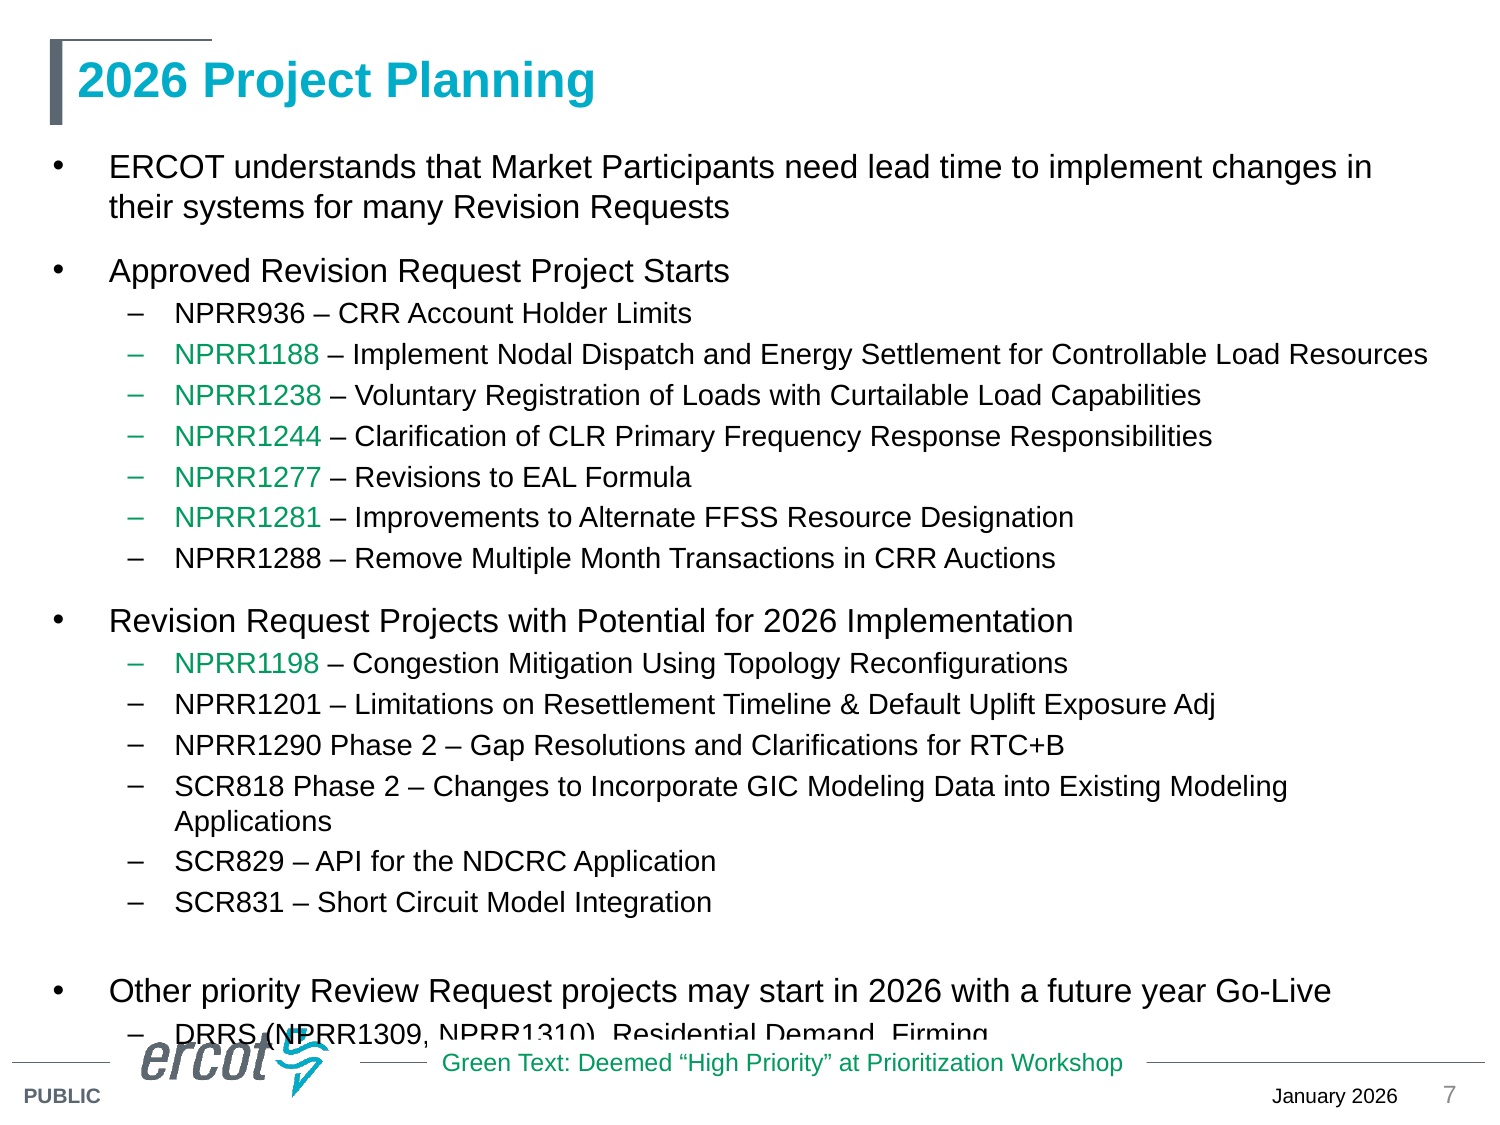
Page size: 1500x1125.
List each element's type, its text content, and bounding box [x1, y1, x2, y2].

list ERCOT understands that Market Participants need lead time to implement changes in their systems for many Revision Requests Approved Revision Request Project Starts NPRR936 – CRR Account Holder Limits NPRR1188 – Implement Nodal Dispatch and Energy Settlement for Controllable Load Resources NPRR1238 – Voluntary Registration of Loads with Curtailable Load Capabilities NPRR1244 – Clarification of CLR Primary Frequency Response Responsibilities NPRR1277 – Revisions to EAL Formula NPRR1281 – Improvements to Alternate FFSS Resource Designation NPRR1288 – Remove Multiple Month Transactions in CRR Auctions Revision Request Projects with Potential for 2026 Implementation NPRR1198 – Congestion Mitigation Using Topology Reconfigurations NPRR1201 – Limitations on Resettlement Timeline & Default Uplift Exposure Adj NPRR1290 Phase 2 – Gap Resolutions and Clarifications for RTC+B SCR818 Phase 2 – Changes to Incorporate GIC Modeling Data into Existing Modeling Applications SCR829 – API for the NDCRC Application SCR831 – Short Circuit Model Integration Other priority Review Request projects may start in 2026 with a future year Go-Live DRRS (NPRR1309, NPRR1310), Residential Demand, Firming [37, 137, 1463, 1028]
text_box Green Text: Deemed “High Priority” at Prioritization Workshop [427, 1039, 1147, 1085]
title 2026 Project Planning [62, 39, 1063, 125]
slide_number 7 [1412, 1076, 1488, 1112]
picture [137, 1028, 332, 1100]
